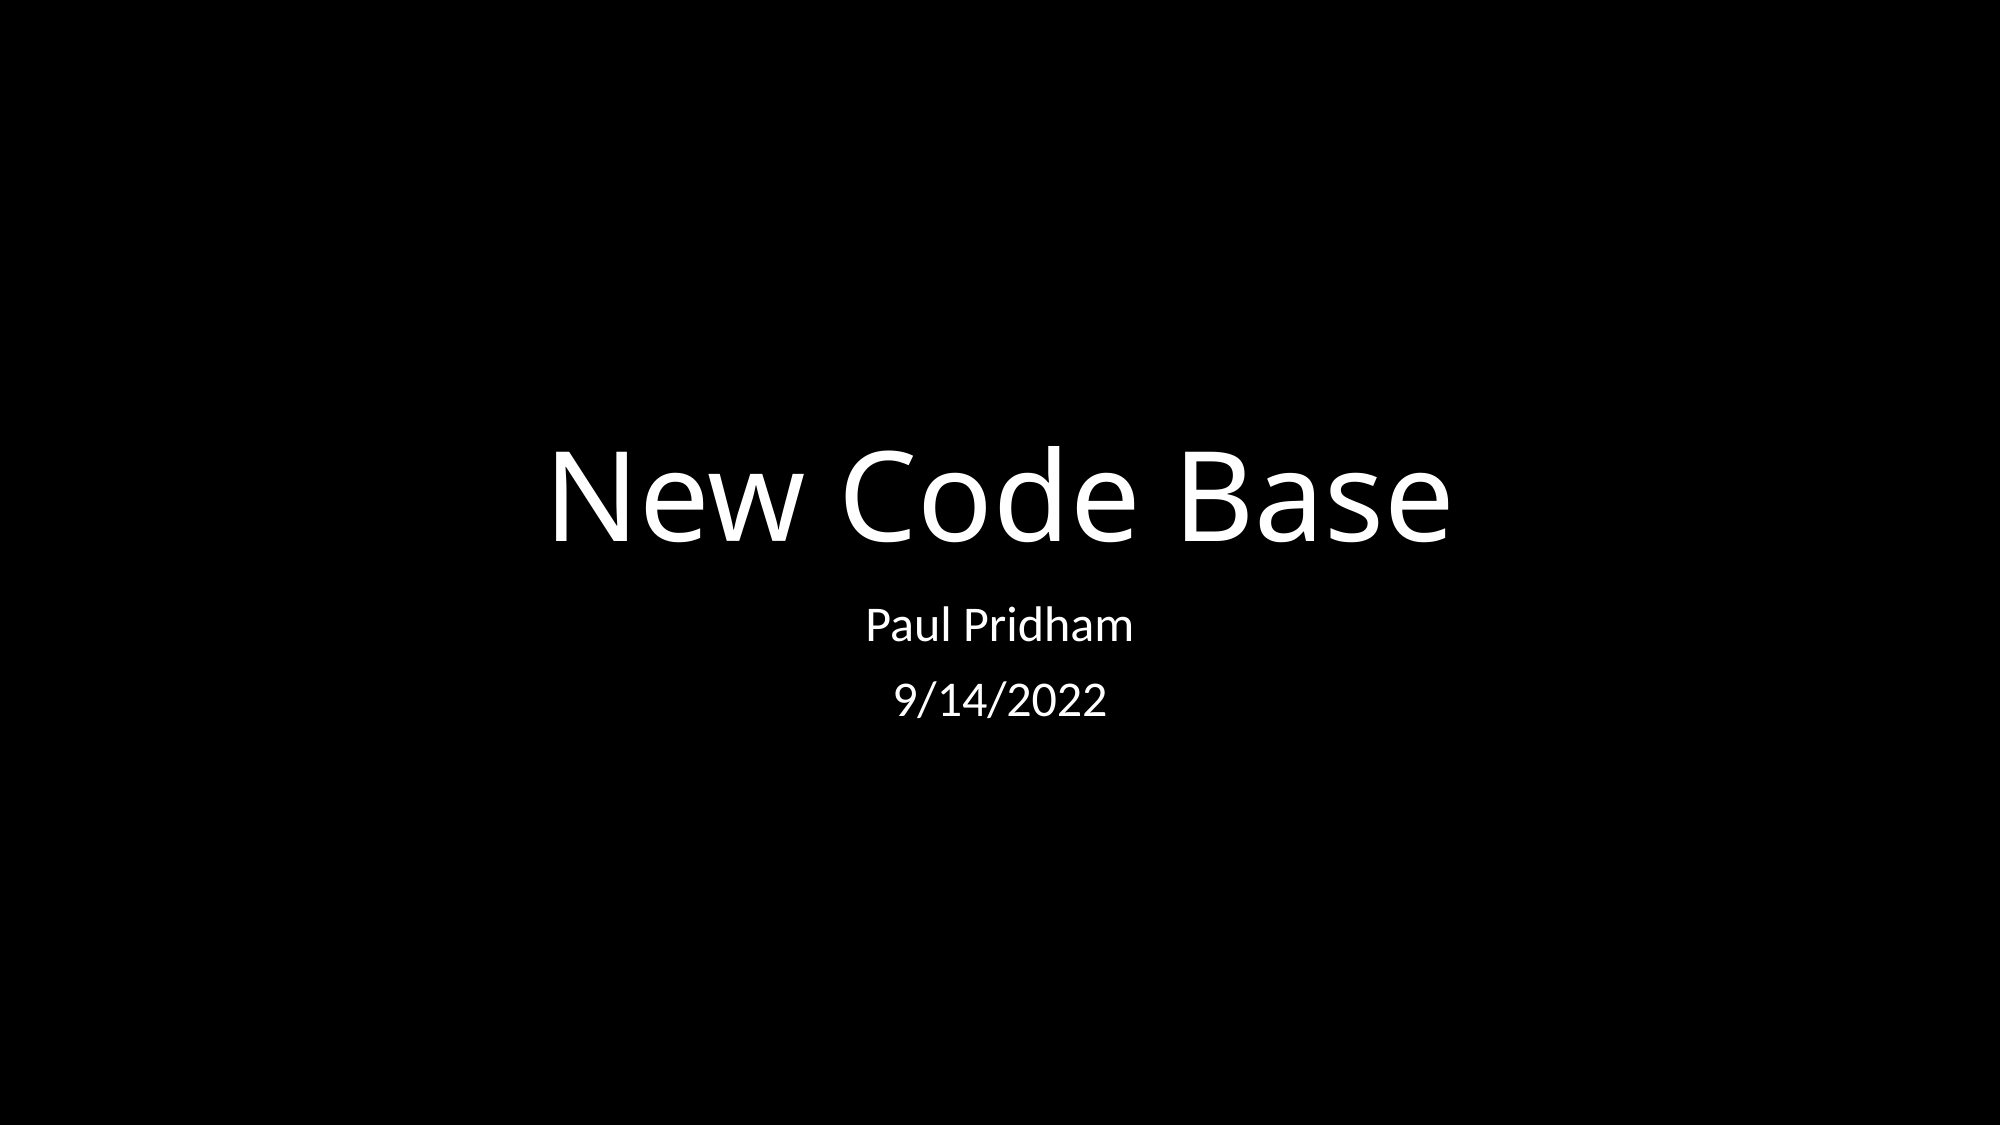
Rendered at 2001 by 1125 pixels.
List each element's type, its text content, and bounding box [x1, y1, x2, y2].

subtitle Paul Pridham 9/14/2022 [249, 590, 1750, 863]
title New Code Base [249, 184, 1750, 576]
